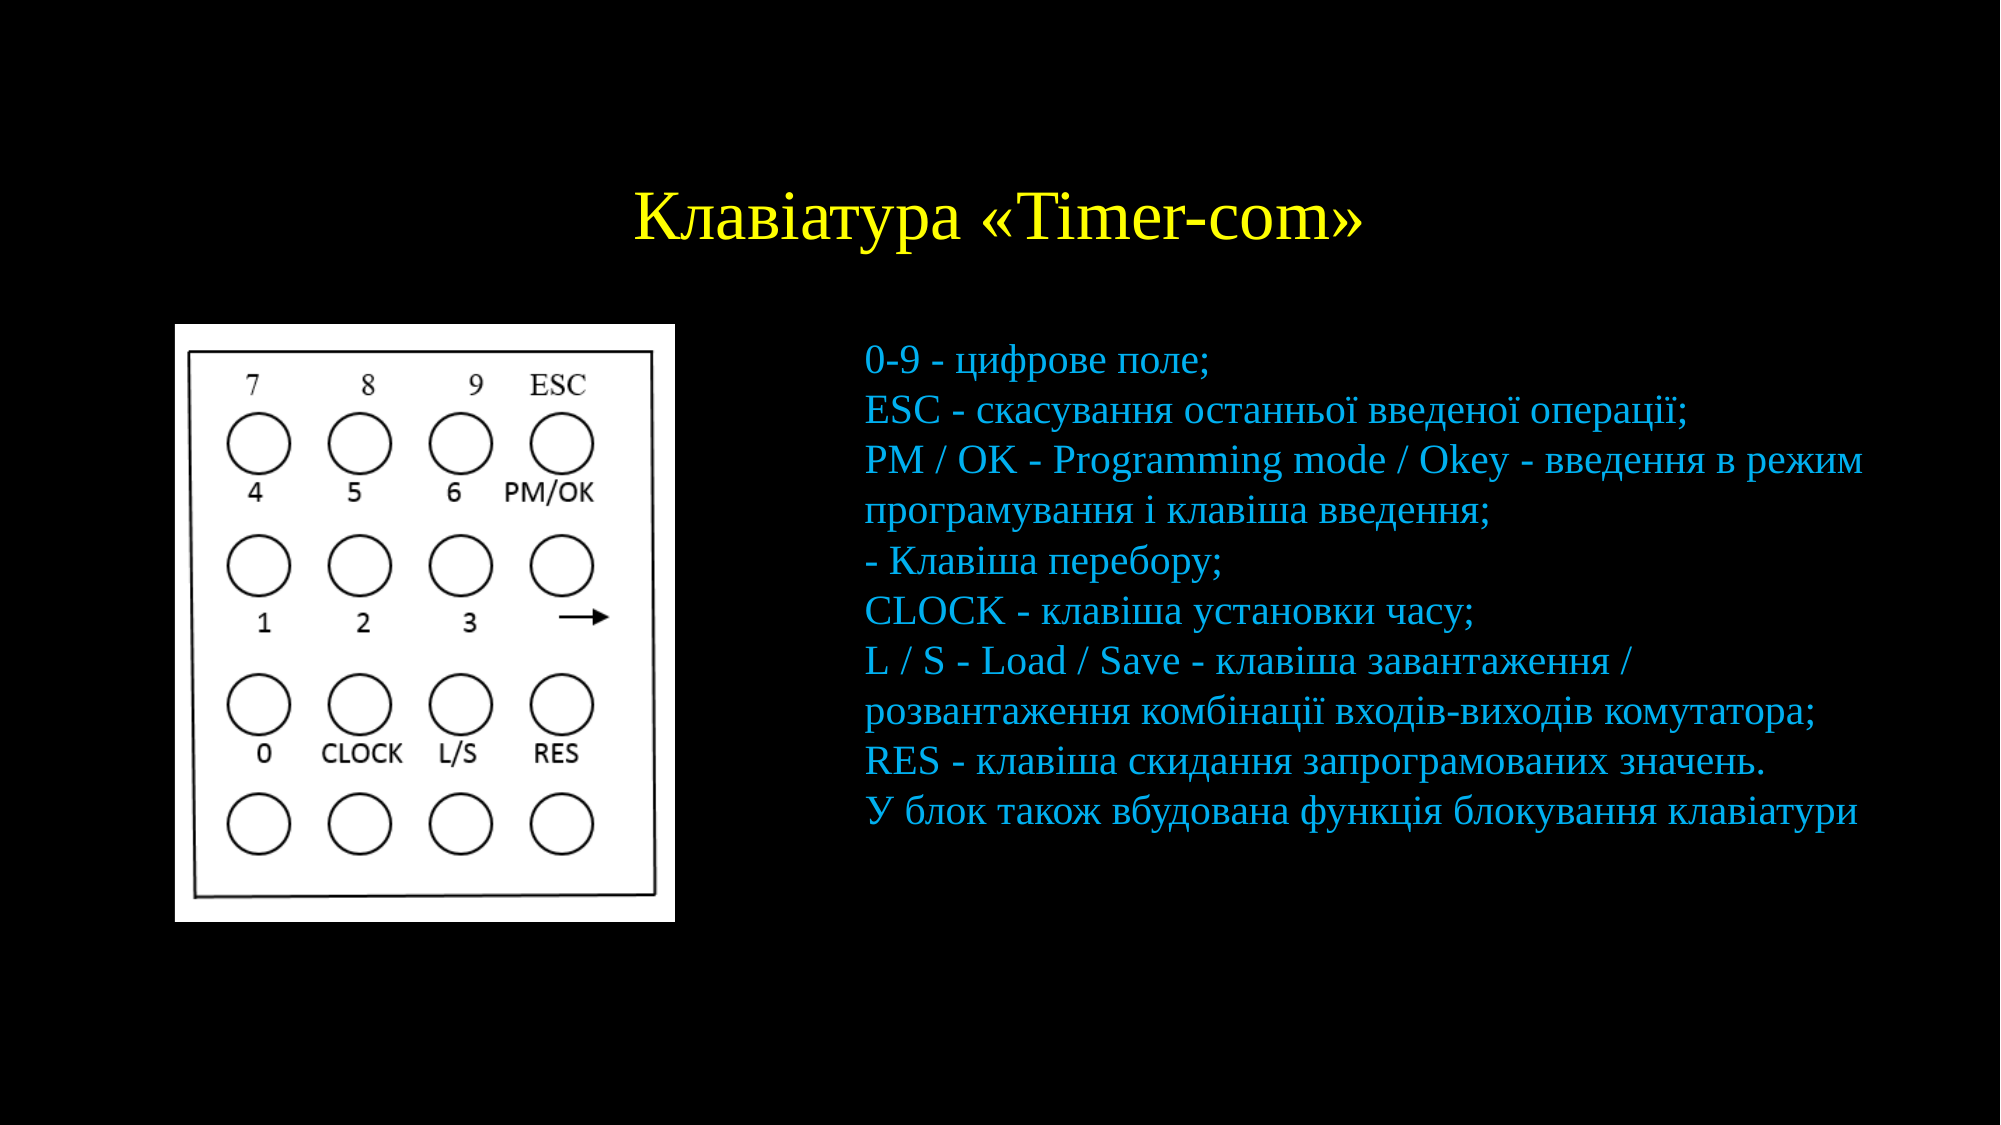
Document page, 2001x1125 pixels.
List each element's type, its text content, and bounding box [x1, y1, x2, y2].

text_box 0-9 - цифрове поле; ESC - скасування останньої введеної операції; PM / OK - Programming mode / Okey - введення в режим програмування і клавіша введення; - Клавіша перебору; CLOCK - клавіша установки часу; L / S - Load / Save - клавіша завантаження / розвантаження комбінації входів-виходів комутатора; RES - клавіша скидання запрограмованих значень. У блок також вбудована функція блокування клавіатури [849, 324, 1900, 840]
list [174, 324, 675, 922]
title Клавіатура «Timer-com» [249, 75, 1750, 263]
